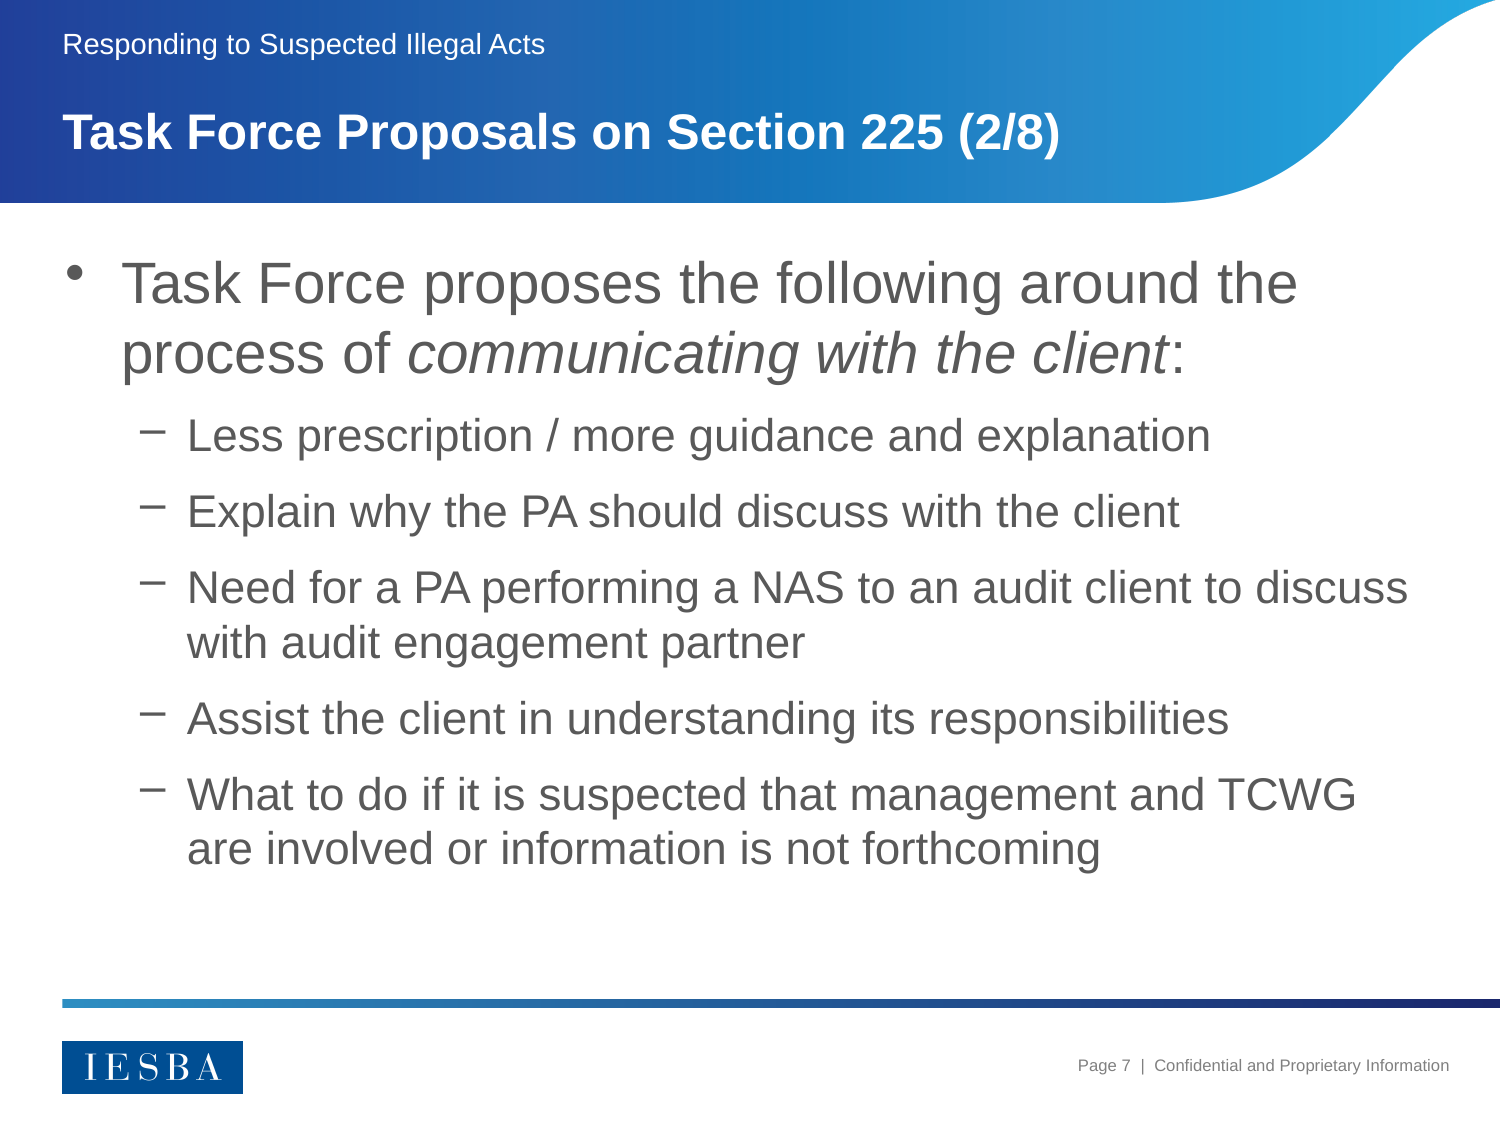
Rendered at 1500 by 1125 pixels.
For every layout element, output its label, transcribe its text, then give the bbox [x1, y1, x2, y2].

picture [0, 0, 1497, 203]
list Task Force proposes the following around the process of communicating with the client: Less prescription / more guidance and explanation Explain why the PA should discuss with the client Need for a PA performing a NAS to an audit client to discuss with audit engagement partner Assist the client in understanding its responsibilities What to do if it is suspected that management and TCWG are involved or information is not forthcoming [50, 237, 1438, 988]
picture [62, 1041, 243, 1094]
title Task Force Proposals on Section 225 (2/8) [62, 75, 1300, 184]
subtitle Responding to Suspected Illegal Acts [62, 24, 575, 80]
